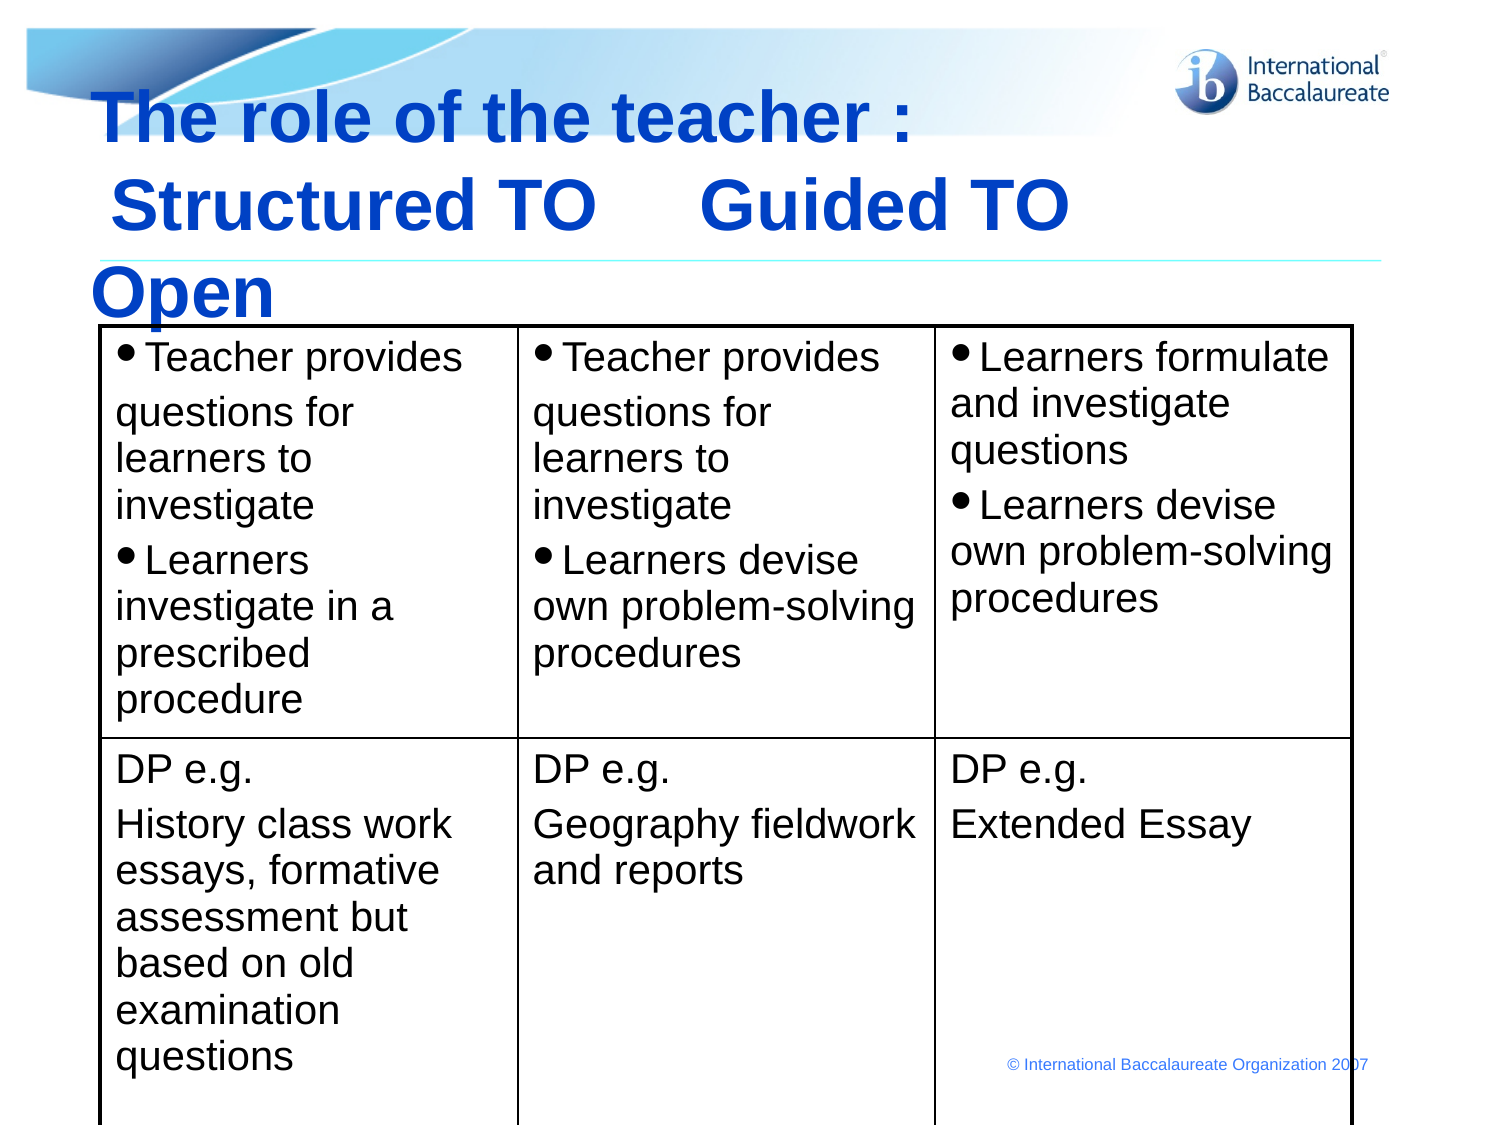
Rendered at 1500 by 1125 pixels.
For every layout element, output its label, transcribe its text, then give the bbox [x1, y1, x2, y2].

table_cell DP e.g. Extended Essay [936, 739, 1350, 1125]
table_header Teacher provides questions for learners to investigate Learners devise own problem-solving procedures [519, 328, 934, 737]
table_header Learners formulate and investigate questions Learners devise own problem-solving procedures [936, 328, 1350, 737]
table_header Teacher provides questions for learners to investigate Learners investigate in a prescribed procedure [102, 328, 517, 737]
title The role of the teacher : Structured TO Guided TO Open [75, 62, 1313, 275]
table_cell DP e.g. History class work essays, formative assessment but based on old examination questions [102, 739, 517, 1125]
picture [24, 24, 1389, 142]
table_cell DP e.g. Geography fieldwork and reports [519, 739, 934, 1125]
